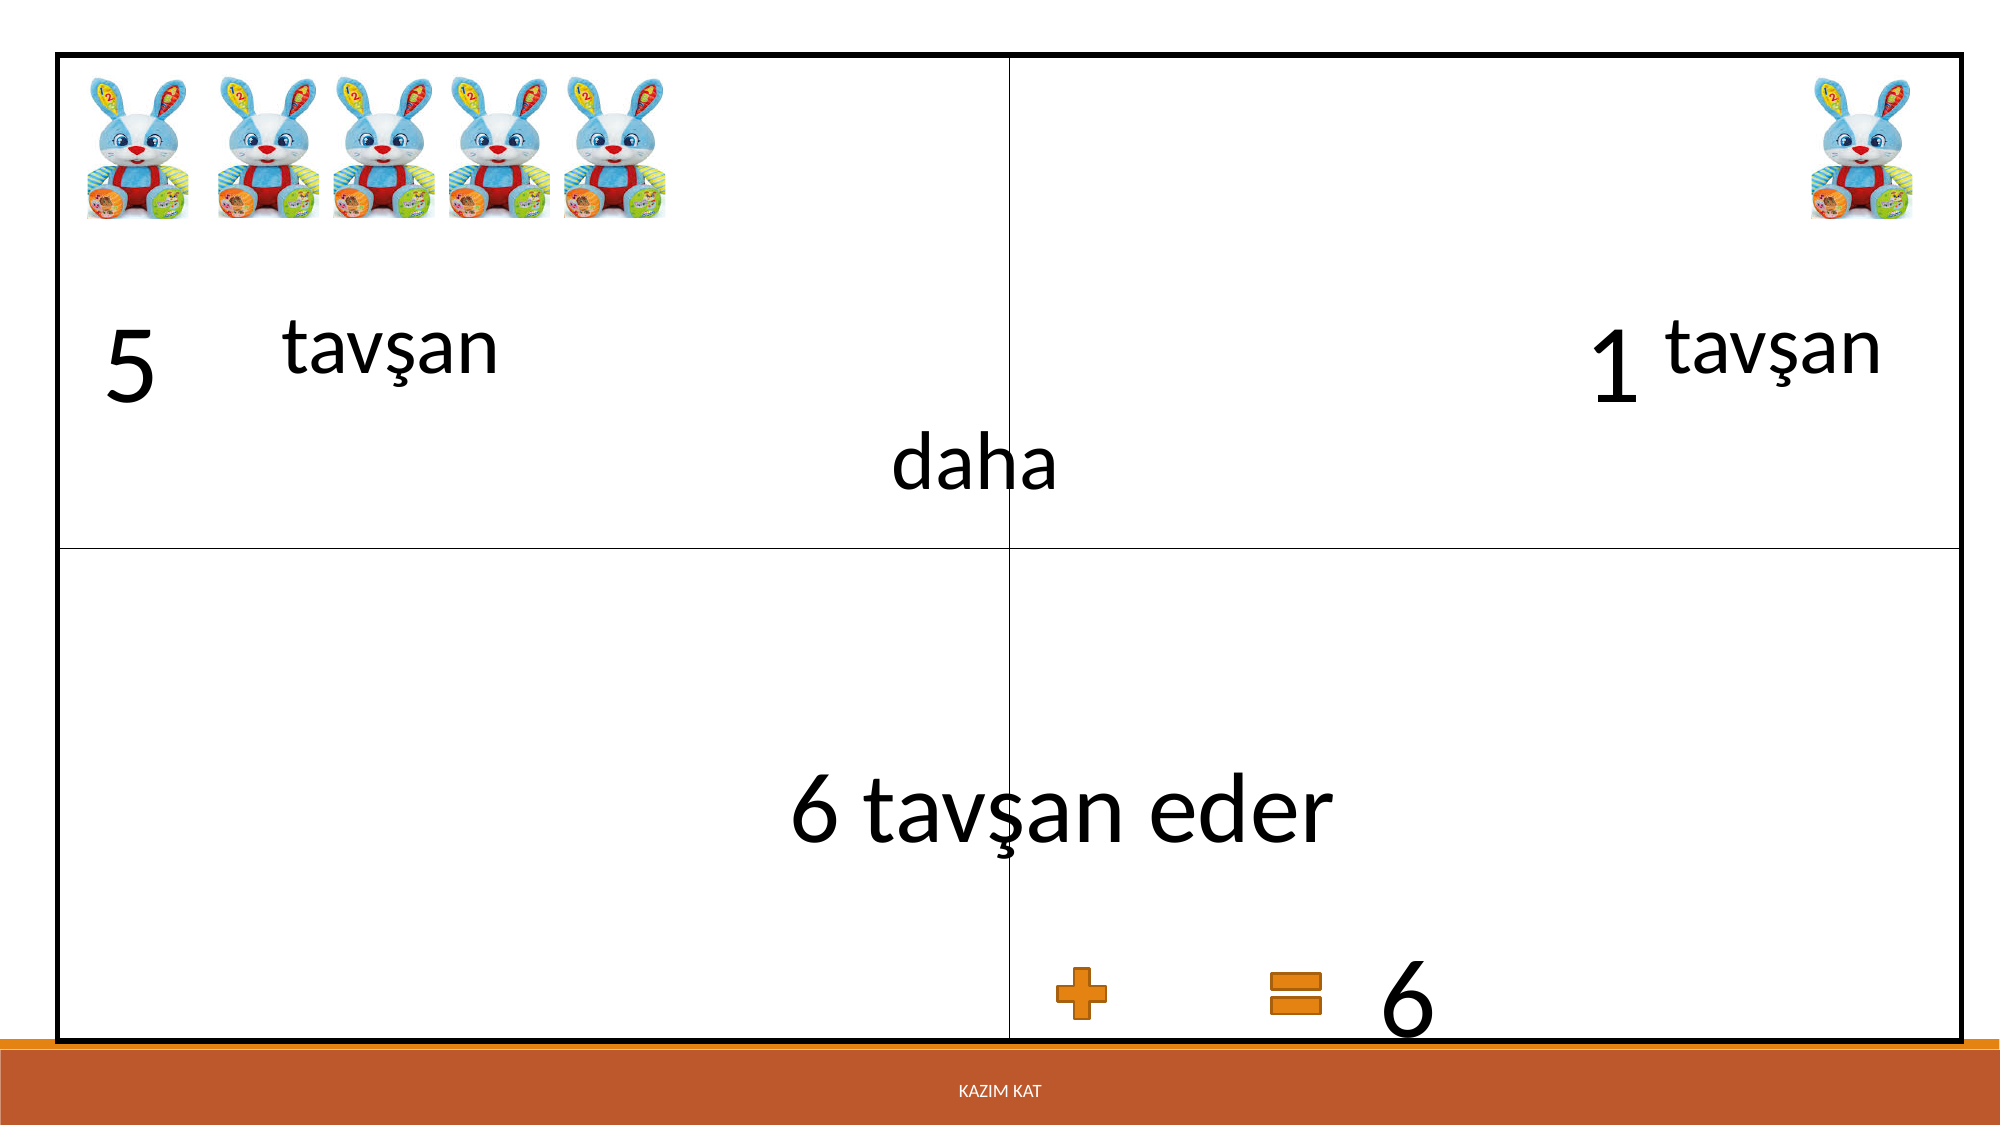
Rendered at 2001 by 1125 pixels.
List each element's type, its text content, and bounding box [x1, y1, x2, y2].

table_header [1010, 58, 1959, 548]
text_box 6 [1364, 917, 1469, 1068]
text_box [1270, 996, 1322, 1015]
text_box tavşan [1650, 282, 1914, 398]
text_box [1270, 972, 1322, 991]
text_box 6 tavşan eder [774, 735, 1365, 871]
table_header [60, 58, 1009, 548]
table_cell [1010, 549, 1959, 1038]
picture [333, 67, 436, 218]
table_cell [60, 549, 1009, 1038]
text_box 5 [87, 282, 249, 433]
picture [1810, 68, 1913, 219]
picture [448, 67, 551, 218]
footer Kazım KAT [604, 1059, 1396, 1120]
text_box daha [876, 398, 1221, 514]
text_box tavşan [248, 282, 550, 398]
picture [563, 67, 666, 218]
text_box 1 [1570, 282, 1650, 433]
picture [217, 67, 320, 218]
text_box [1056, 967, 1107, 1020]
picture [86, 68, 189, 219]
